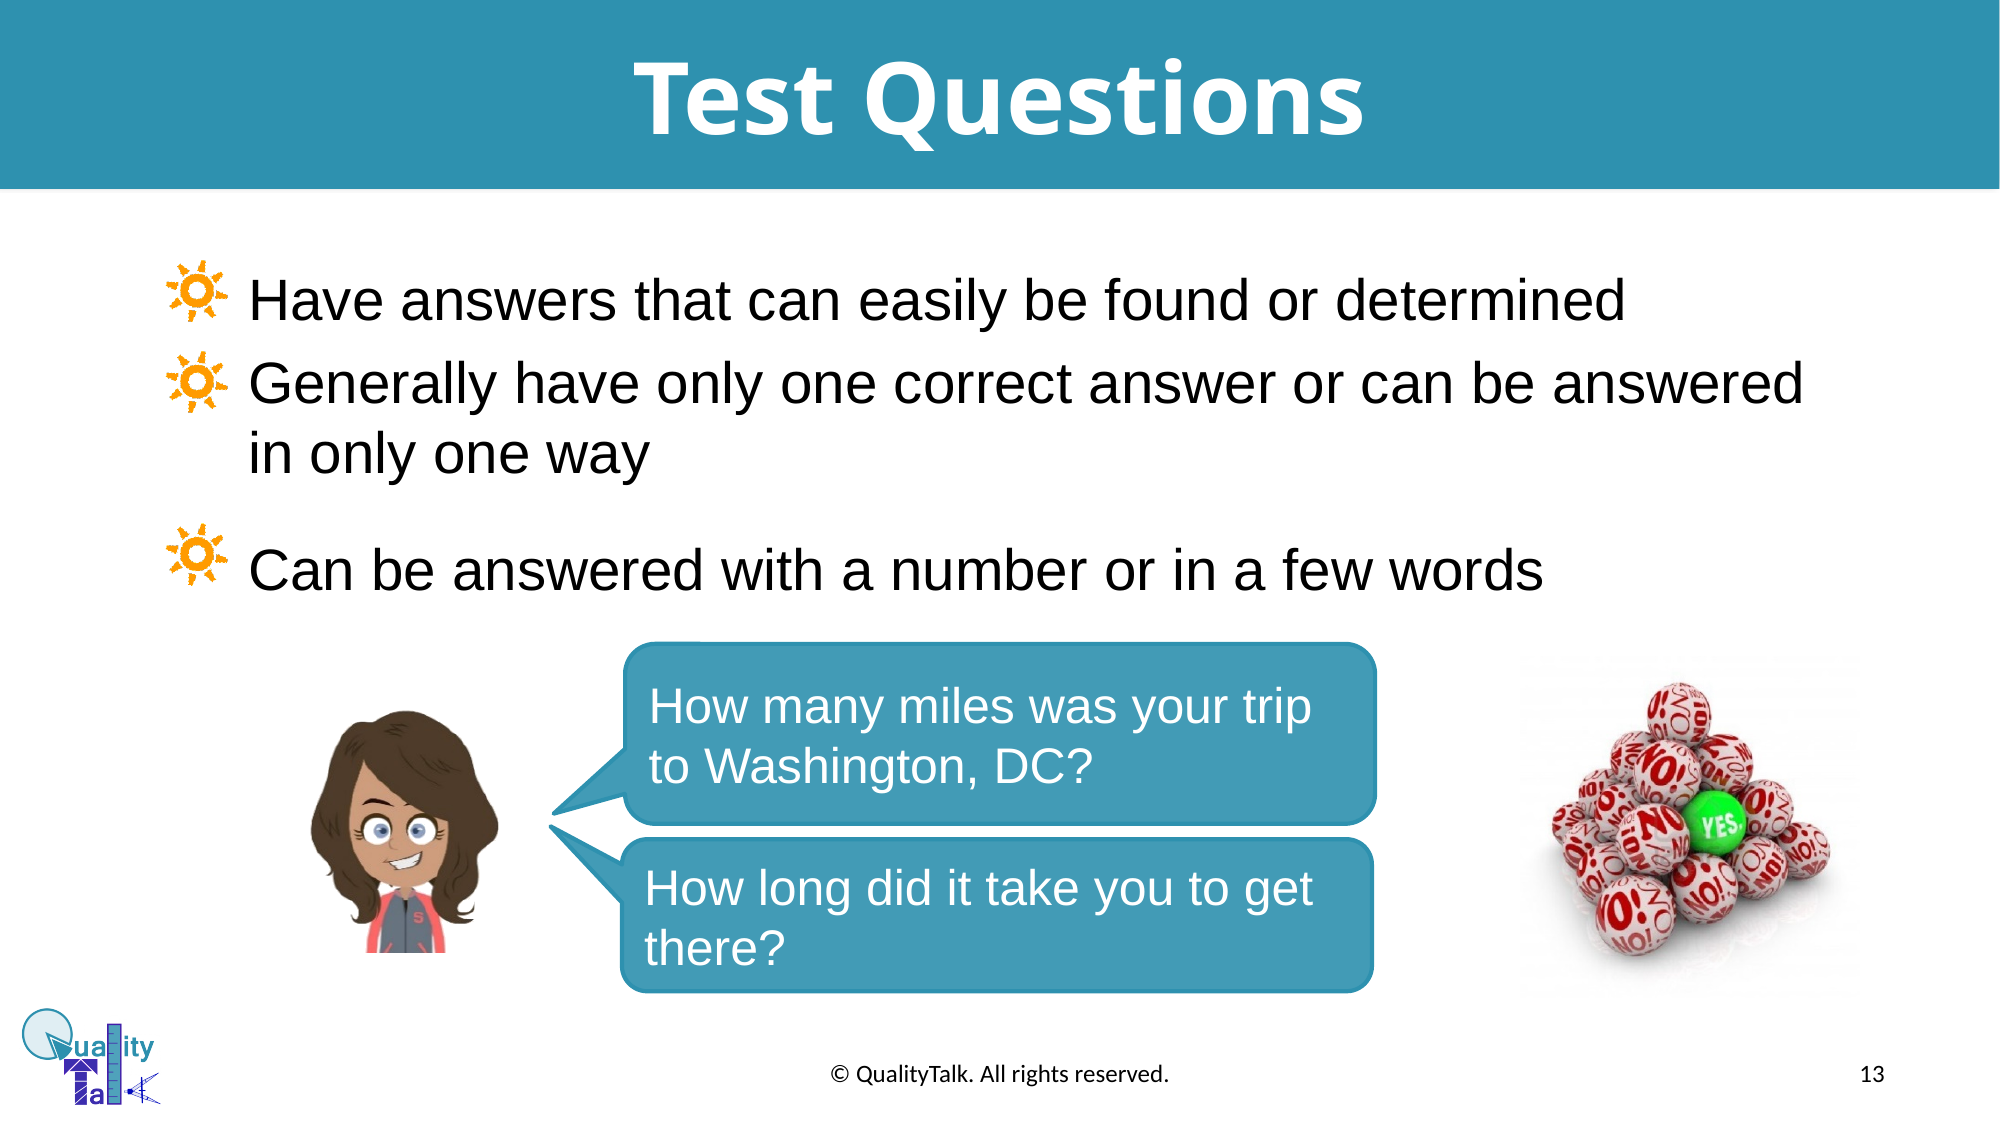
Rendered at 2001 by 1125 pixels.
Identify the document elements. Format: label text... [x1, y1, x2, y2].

picture [158, 253, 234, 328]
picture [0, 994, 217, 1125]
text_box Test Questions [0, 0, 2000, 191]
picture [278, 686, 535, 953]
picture [1520, 656, 1860, 998]
text_box How many miles was your trip to Washington, DC? [551, 641, 1378, 826]
picture [158, 516, 234, 592]
text_box How long did it take you to get there? [548, 824, 1375, 994]
slide_number 13 [1433, 1042, 1900, 1103]
footer © QualityTalk. All rights reserved. [683, 1042, 1317, 1103]
text_box Have answers that can easily be found or determined Generally have only one correct answer or can be answered in only one way Can be answered with a number or in a few words [233, 219, 1863, 963]
picture [158, 344, 234, 419]
